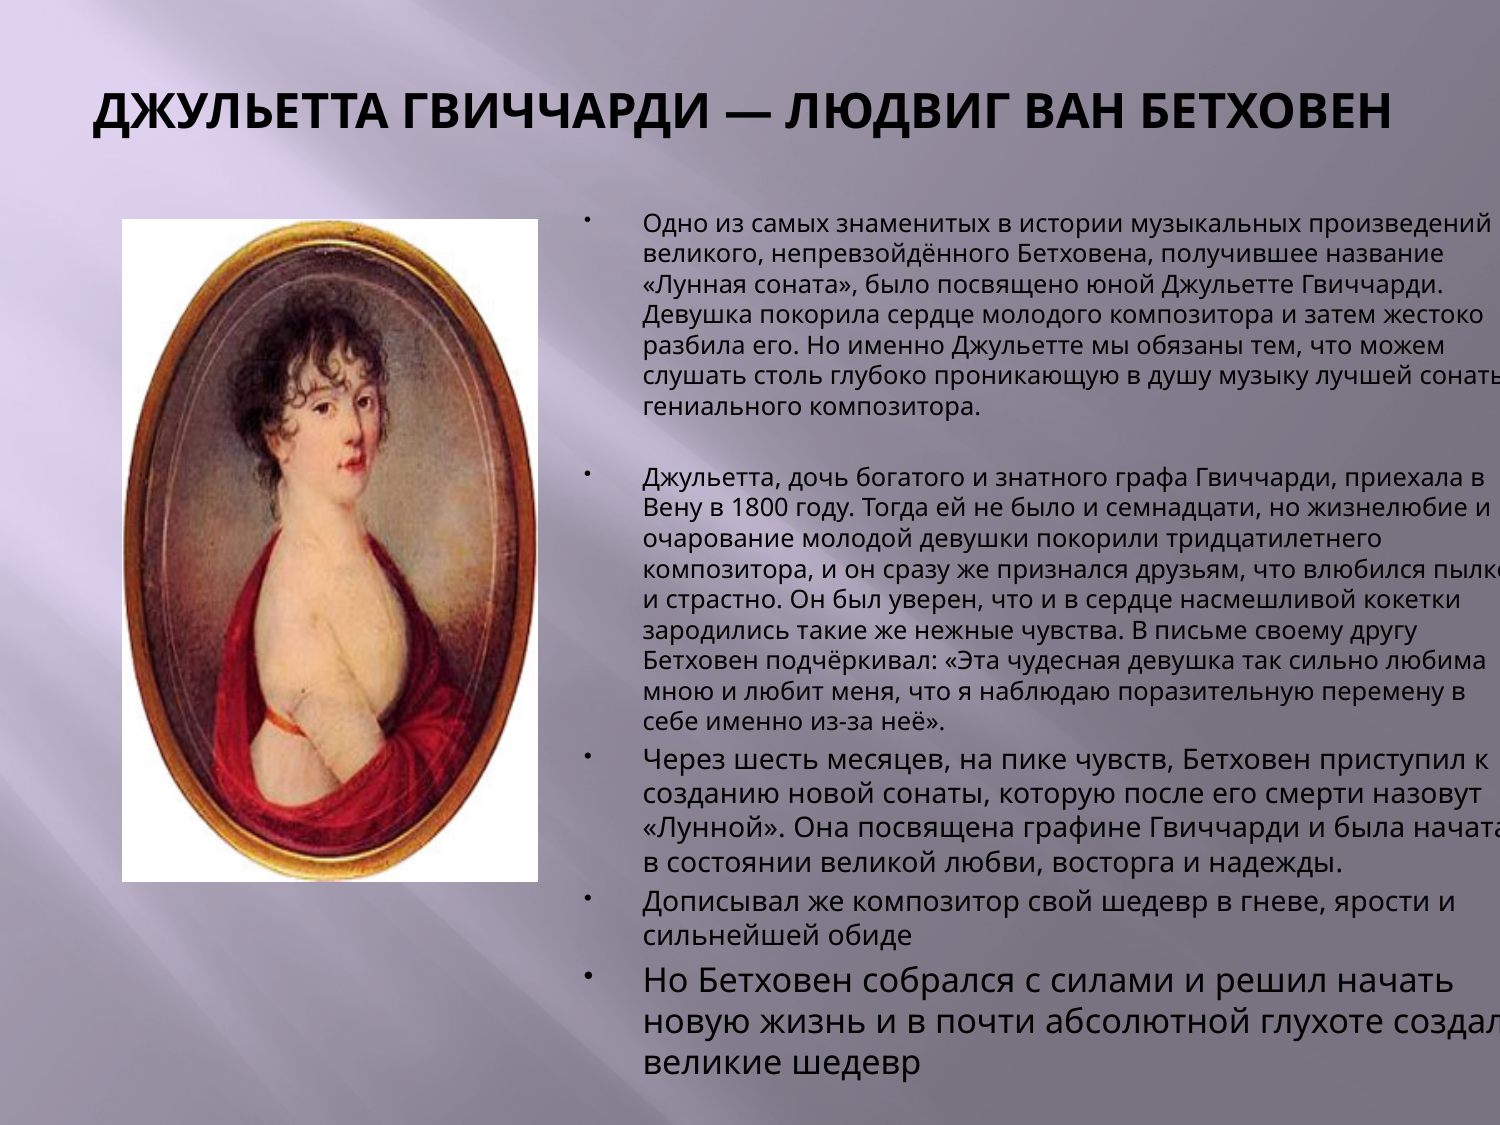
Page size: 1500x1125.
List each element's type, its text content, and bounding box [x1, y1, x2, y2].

title ДЖУЛЬЕТТА ГВИЧЧАРДИ — ЛЮДВИГ ВАН БЕТХОВЕН [75, 45, 1425, 233]
list Одно из самых знаменитых в истории музыкальных произведений великого, непревзойдённого Бетховена, получившее название «Лунная соната», было посвящено юной Джульетте Гвиччарди. Девушка покорила сердце молодого композитора и затем жестоко разбила его. Но именно Джульетте мы обязаны тем, что можем слушать столь глубоко проникающую в душу музыку лучшей сонаты гениального композитора. Джульетта, дочь богатого и знатного графа Гвиччарди, приехала в Вену в 1800 году. Тогда ей не было и семнадцати, но жизнелюбие и очарование молодой девушки покорили тридцатилетнего композитора, и он сразу же признался друзьям, что влюбился пылко и страстно. Он был уверен, что и в сердце насмешливой кокетки зародились такие же нежные чувства. В письме своему другу Бетховен подчёркивал: «Эта чудесная девушка так сильно любима мною и любит меня, что я наблюдаю поразительную перемену в себе именно из-за неё». Через шесть месяцев, на пике чувств, Бетховен приступил к созданию новой сонаты, которую после его смерти назовут «Лунной». Она посвящена графине Гвиччарди и была начата в состоянии великой любви, восторга и надежды. Дописывал же композитор свой шедевр в гневе, ярости и сильнейшей обиде Но Бетховен собрался с силами и решил начать новую жизнь и в почти абсолютной глухоте создал великие шедевр [550, 199, 1500, 1125]
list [122, 219, 538, 882]
